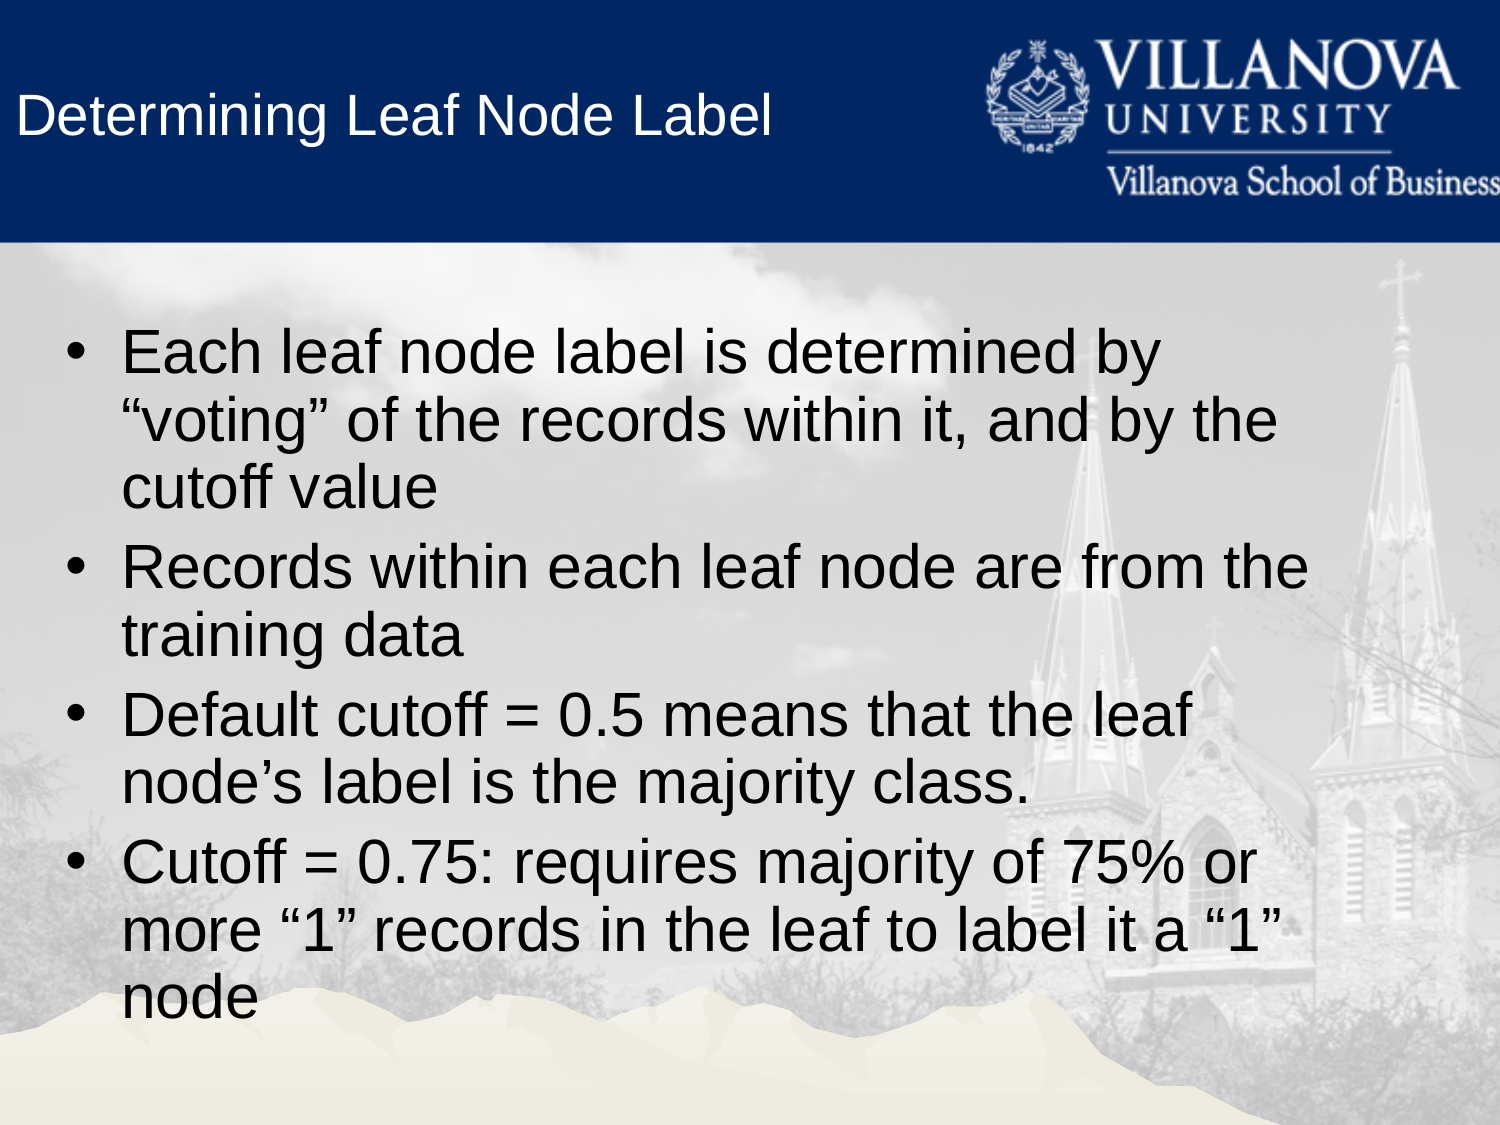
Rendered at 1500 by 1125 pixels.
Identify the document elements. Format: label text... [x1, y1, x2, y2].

list Each leaf node label is determined by “voting” of the records within it, and by the cutoff value Records within each leaf node are from the training data Default cutoff = 0.5 means that the leaf node’s label is the majority class. Cutoff = 0.75: requires majority of 75% or more “1” records in the leaf to label it a “1” node [50, 312, 1400, 965]
picture [0, 0, 1500, 1125]
title Determining Leaf Node Label [0, 0, 1350, 163]
